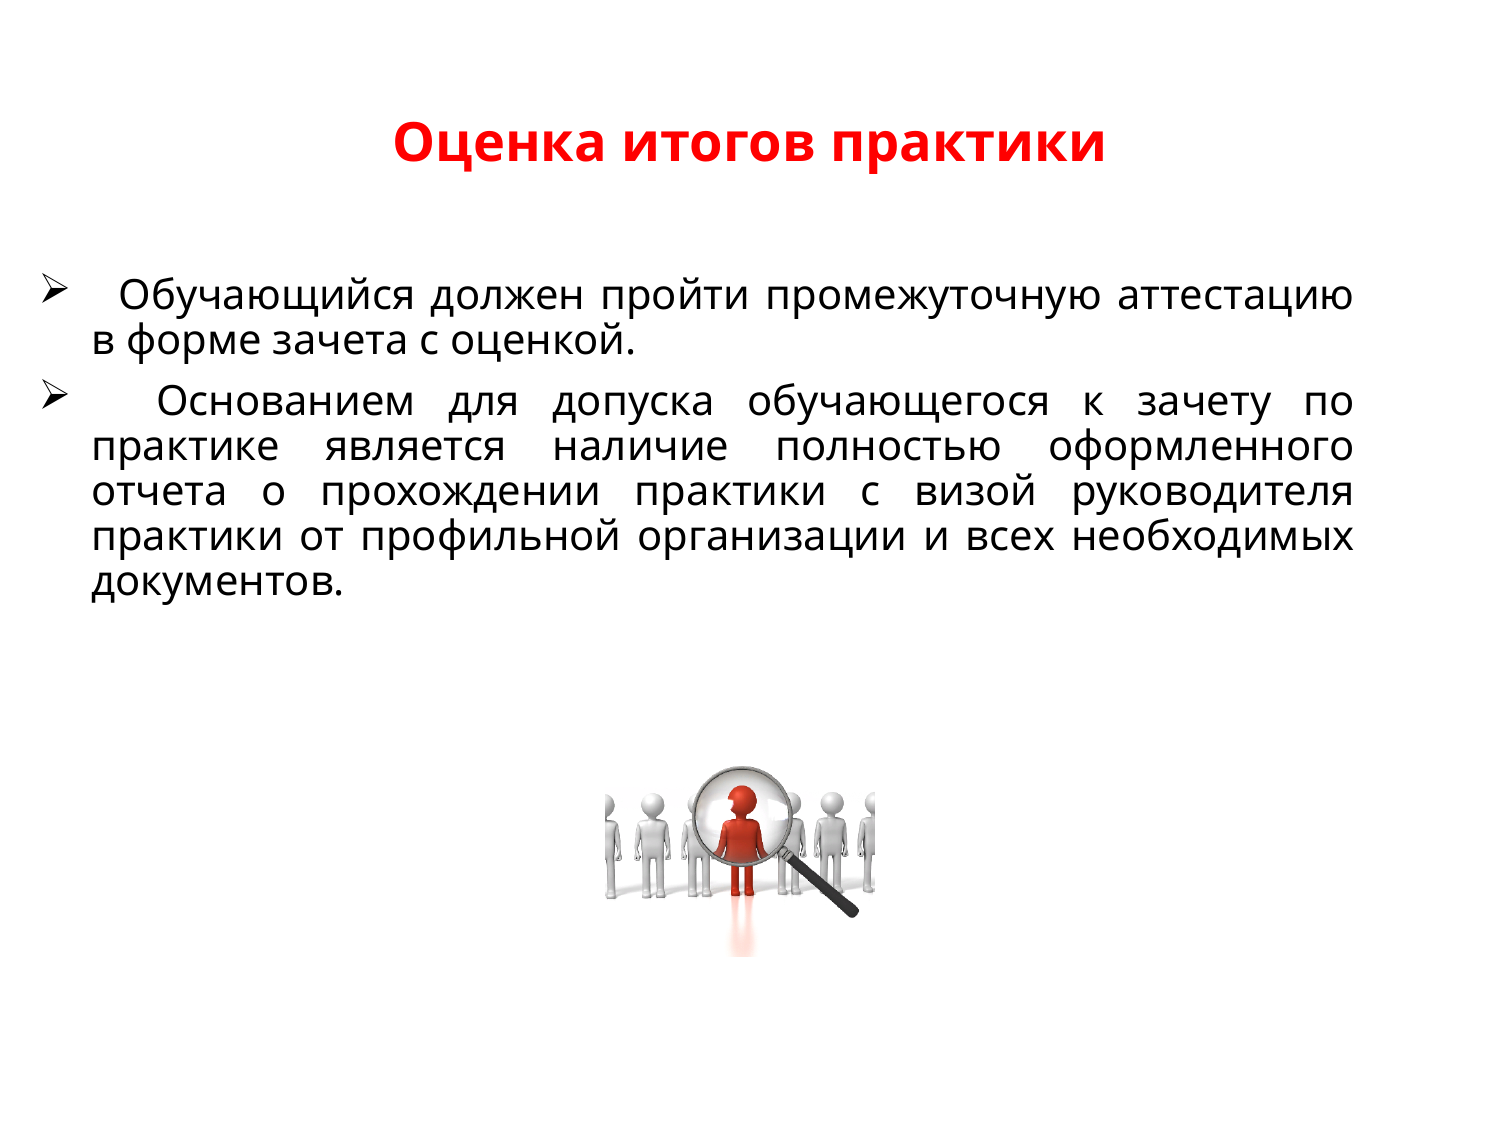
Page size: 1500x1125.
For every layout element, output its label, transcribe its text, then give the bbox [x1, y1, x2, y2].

list Обучающийся должен пройти промежуточную аттестацию в форме зачета с оценкой. Основанием для допуска обучающегося к зачету по практике является наличие полностью оформленного отчета о прохождении практики с визой руководителя практики от профильной организации и всех необходимых документов. [20, 265, 1371, 729]
title Оценка итогов практики [75, 10, 1425, 266]
picture [605, 723, 875, 957]
